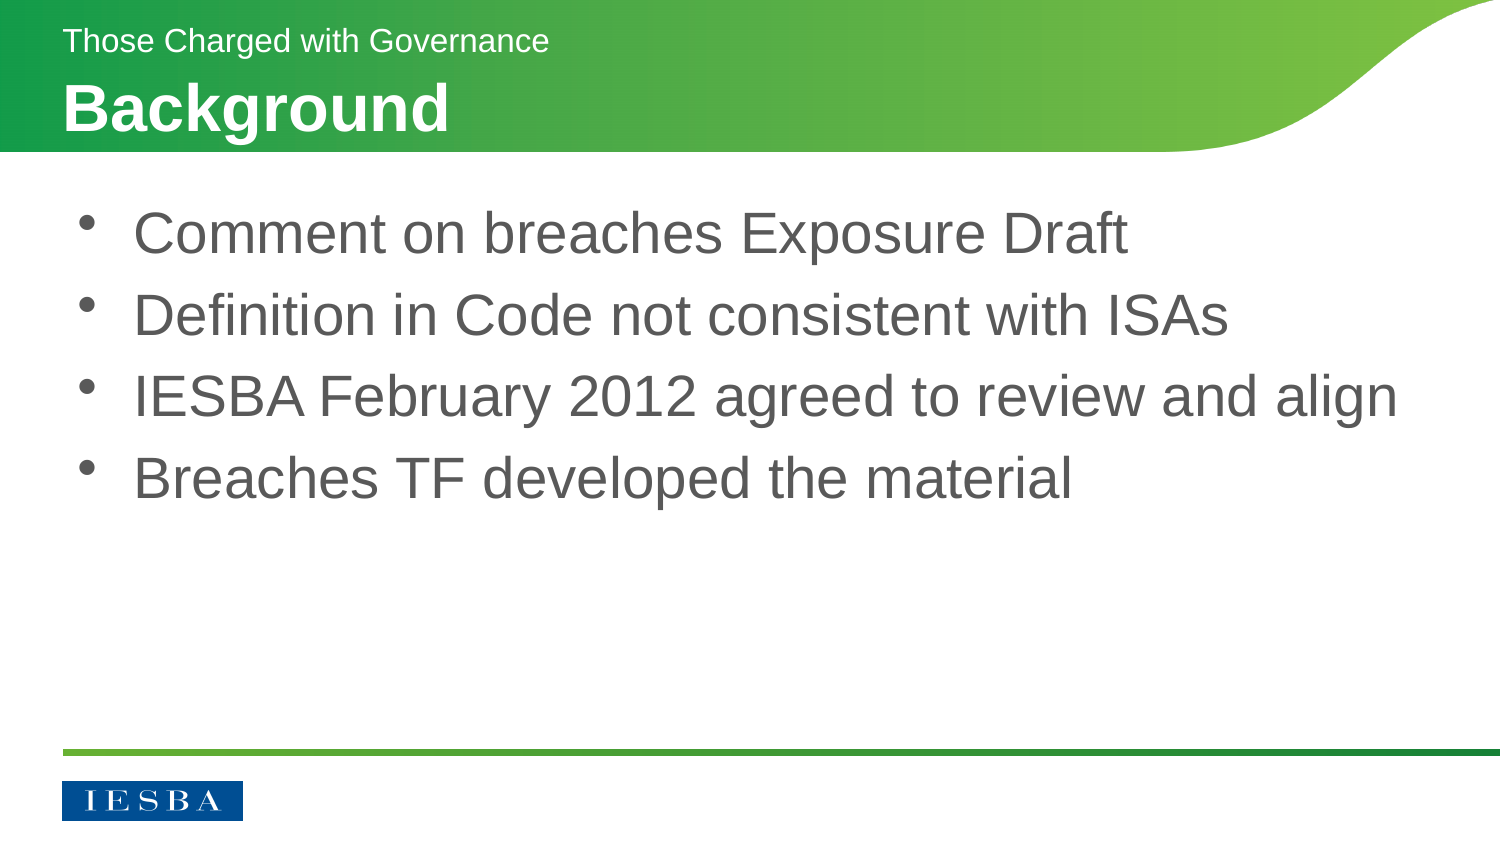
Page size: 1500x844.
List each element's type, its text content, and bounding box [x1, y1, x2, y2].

subtitle Those Charged with Governance [62, 18, 675, 60]
title Background [62, 71, 1300, 138]
picture [62, 781, 243, 821]
list Comment on breaches Exposure Draft Definition in Code not consistent with ISAs IESBA February 2012 agreed to review and align Breaches TF developed the material [62, 187, 1450, 694]
picture [0, 0, 1497, 152]
